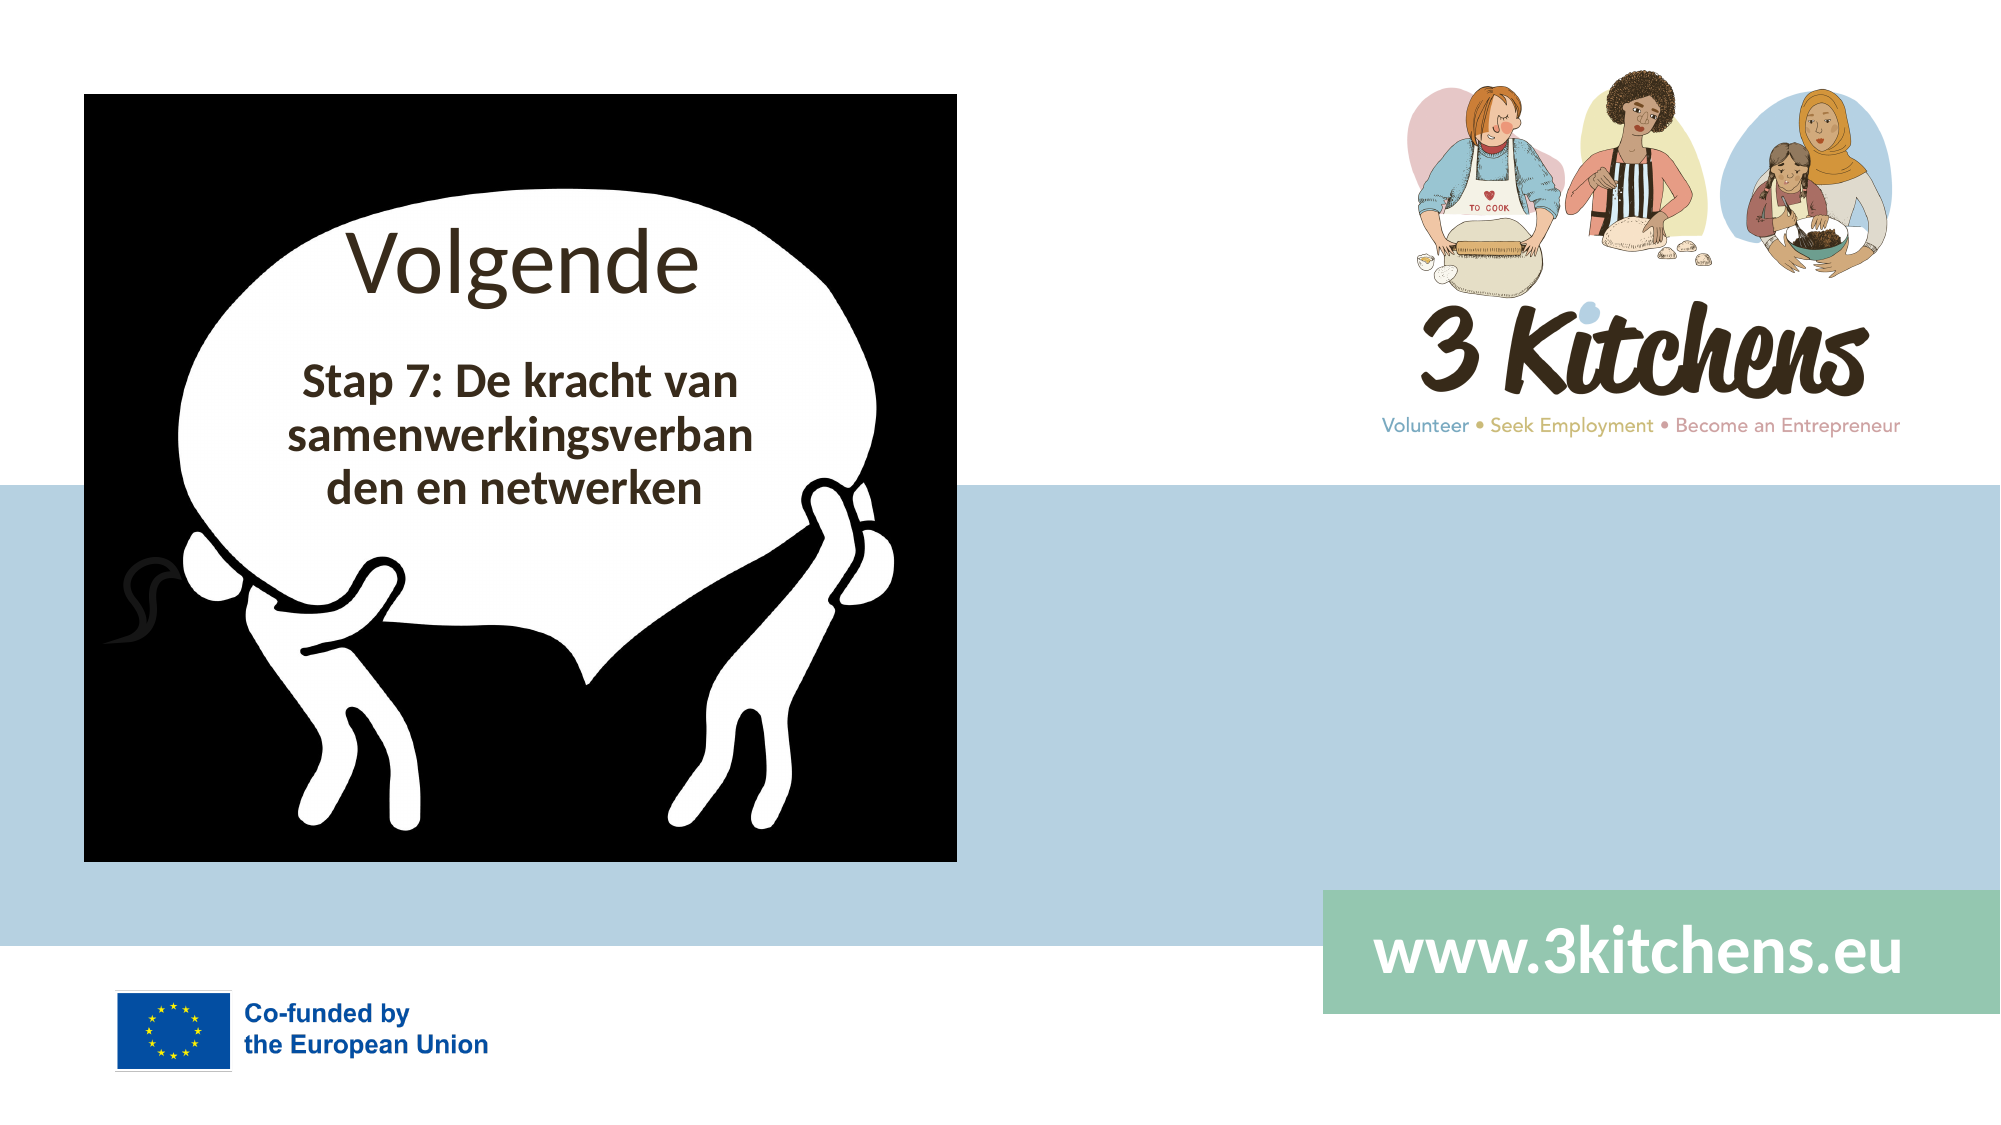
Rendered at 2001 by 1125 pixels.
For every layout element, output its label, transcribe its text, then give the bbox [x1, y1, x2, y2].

picture [1349, 23, 1957, 462]
picture [112, 988, 516, 1074]
text_box [1244, 442, 1769, 563]
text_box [84, 94, 957, 862]
list www.3kitchens.eu [1323, 891, 1921, 1012]
